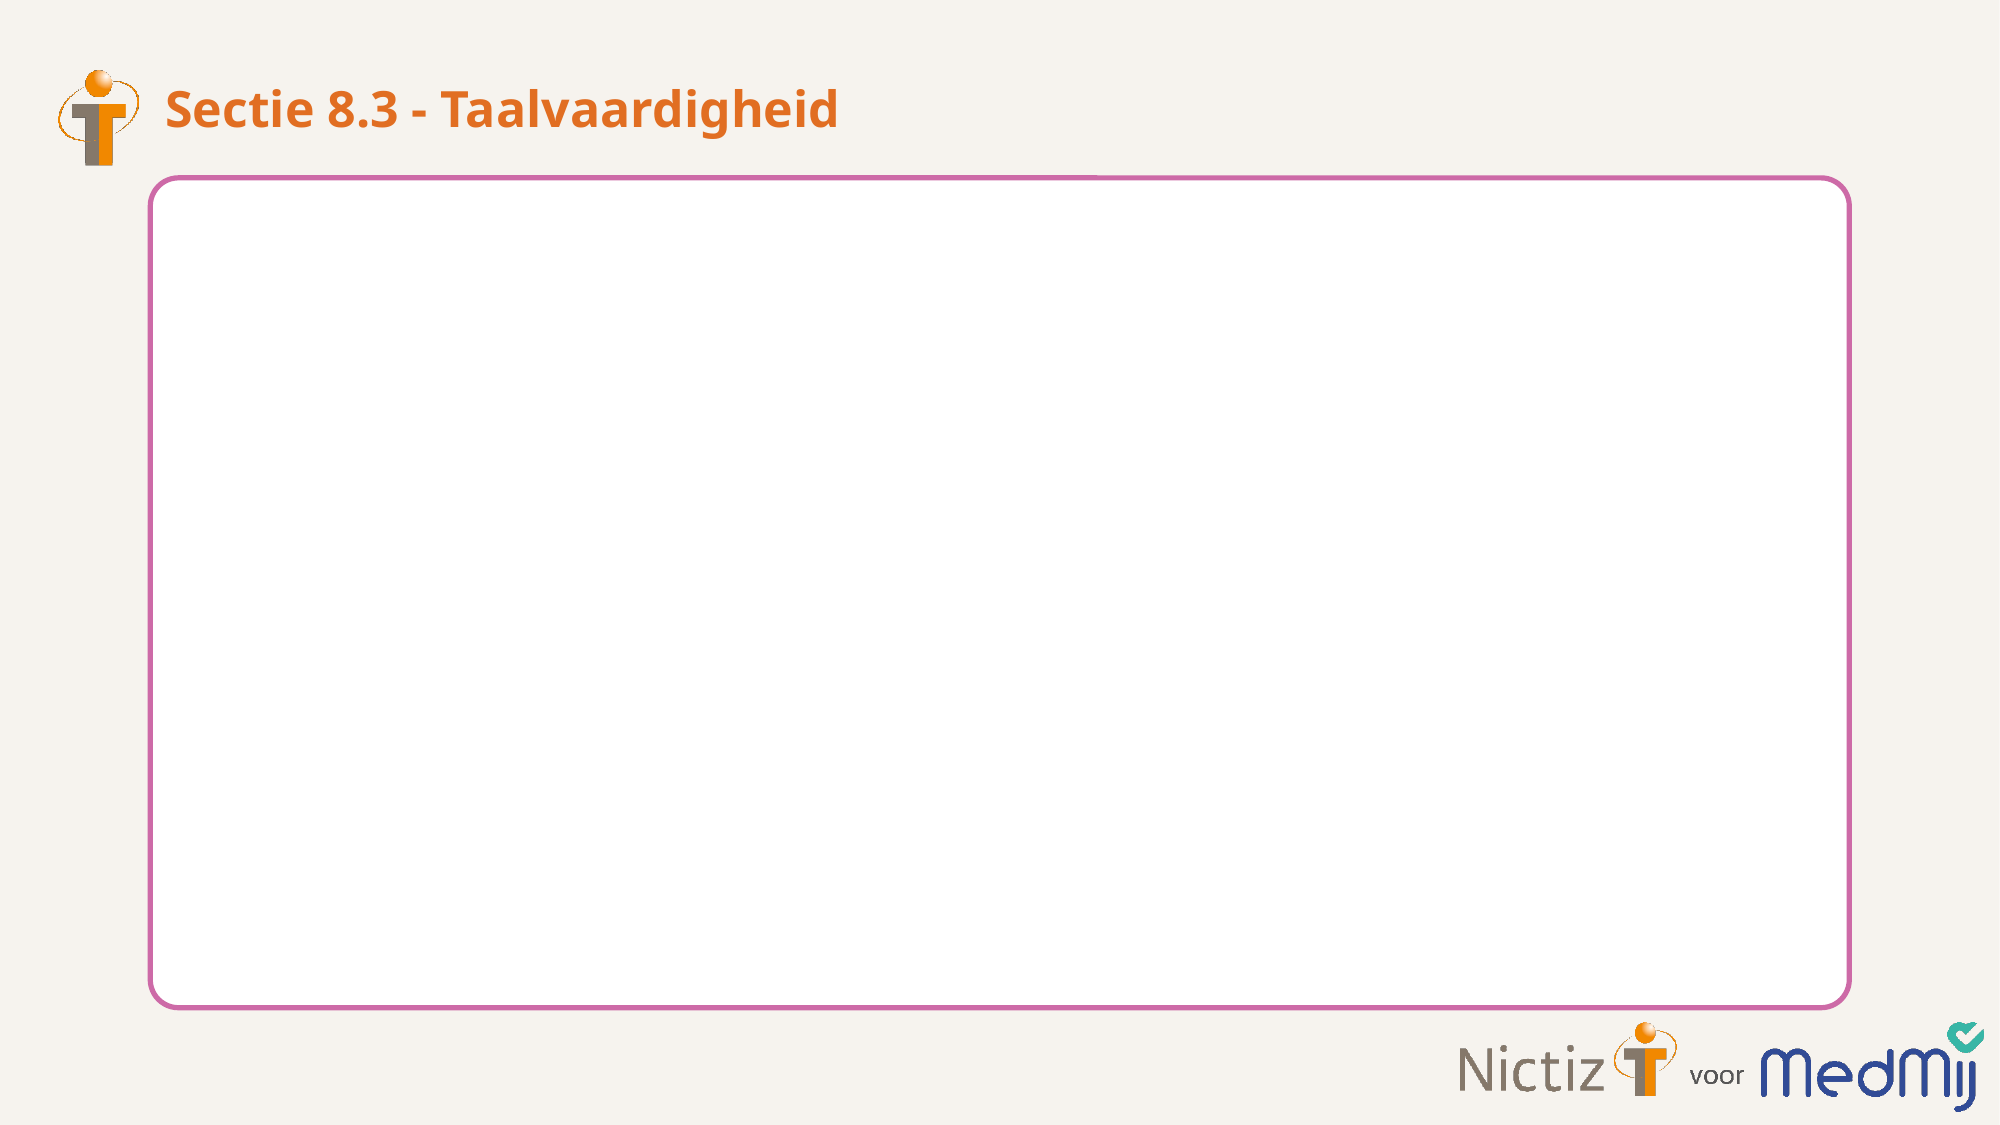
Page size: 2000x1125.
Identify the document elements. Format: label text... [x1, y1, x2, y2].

picture [50, 66, 151, 187]
title Sectie 8.3 - Taalvaardigheid [150, 76, 1850, 165]
picture [1457, 1019, 1988, 1113]
